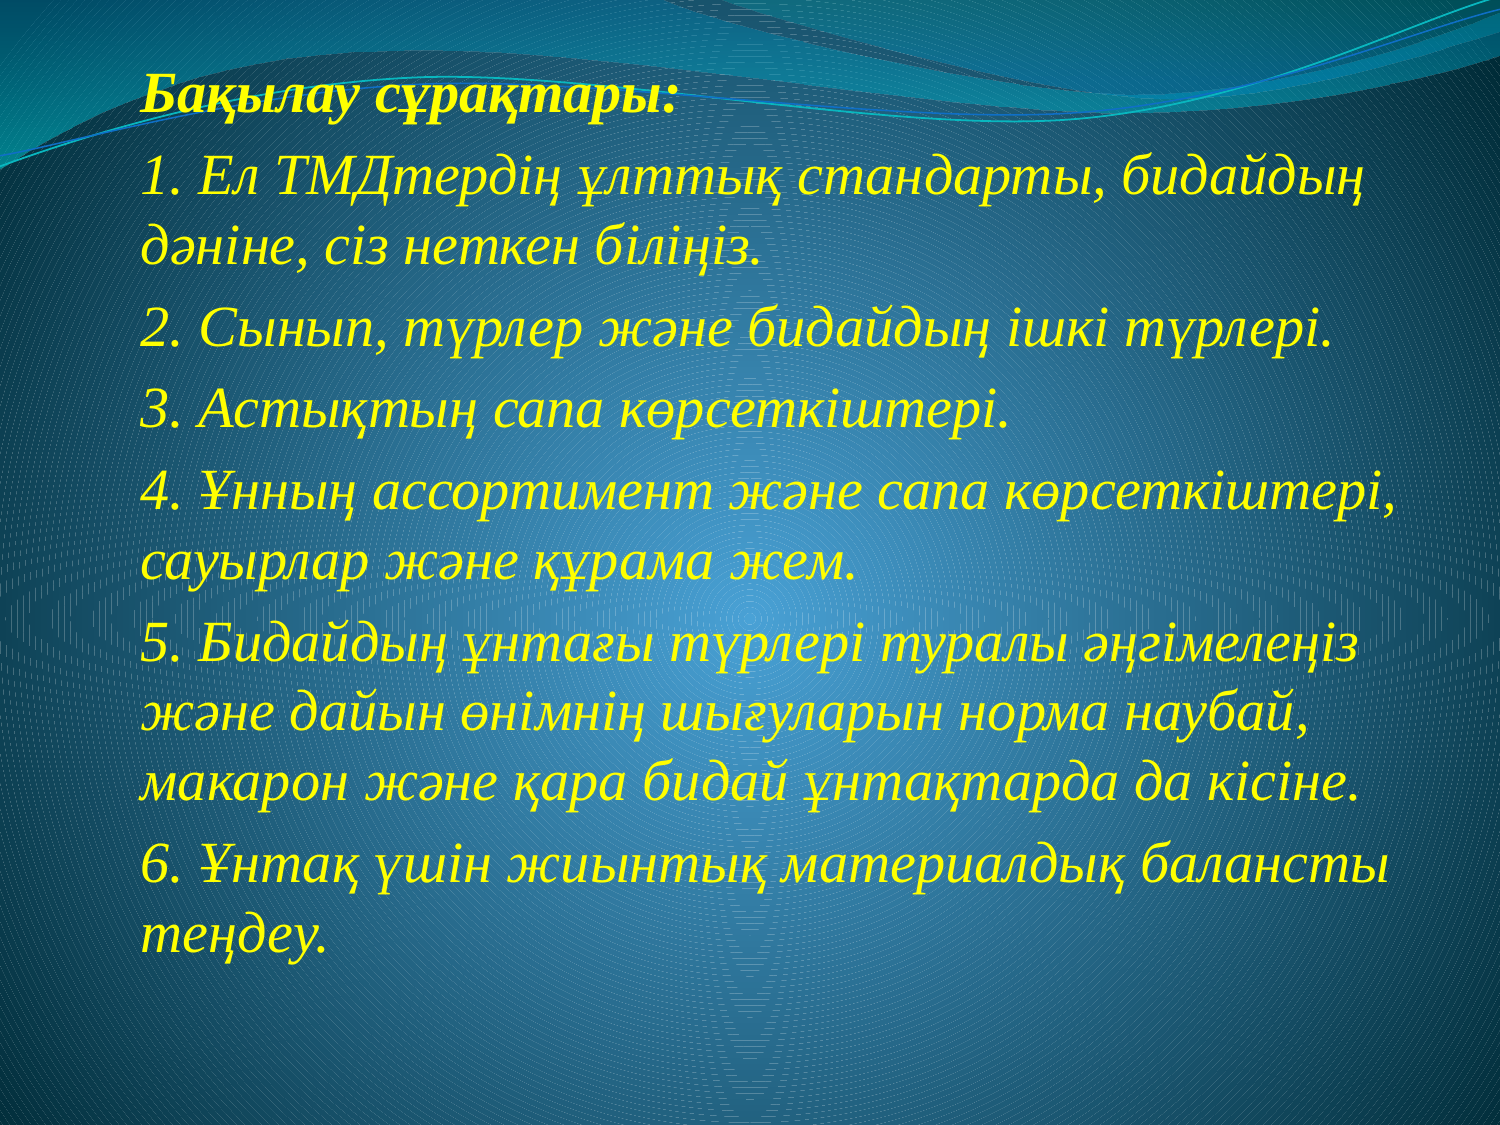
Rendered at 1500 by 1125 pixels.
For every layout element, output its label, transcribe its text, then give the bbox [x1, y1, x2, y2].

subtitle Бақылау сұрақтары: 1. Ел ТМДтердiң ұлттық стандарты, бидайдың дәнiне, сiз неткен бiлiңiз. 2. Сынып, түрлер және бидайдың iшкi түрлерi. 3. Астықтың сапа көрсеткiштерi. 4. Ұнның ассортимент және сапа көрсеткiштерi, сауырлар және құрама жем. 5. Бидайдың ұнтағы түрлерi туралы әңгiмелеңiз және дайын өнiмнiң шығуларын норма наубай, макарон және қара бидай ұнтақтарда да кiсiне. 6. Ұнтақ үшiн жиынтық материалдық балансты теңдеу. [140, 46, 1500, 1055]
